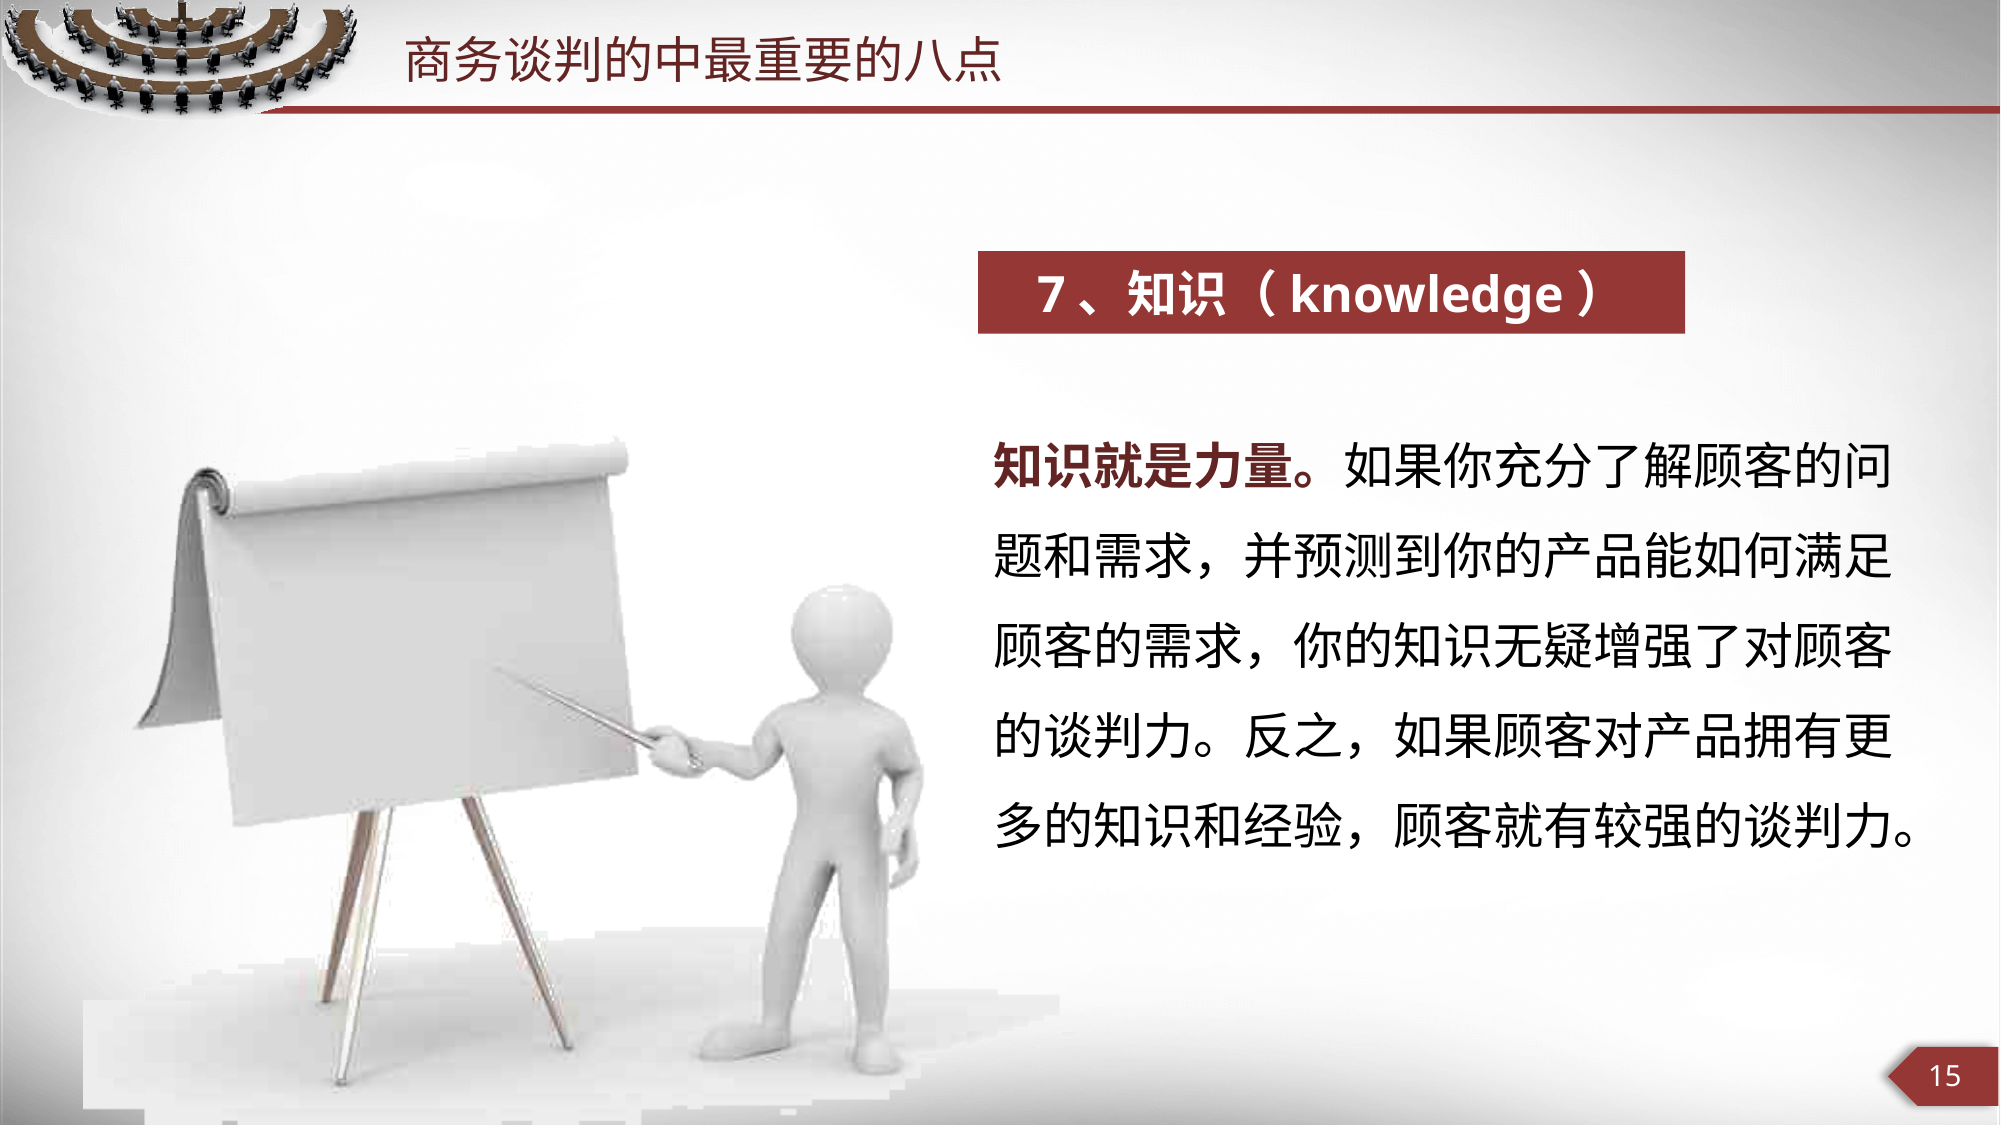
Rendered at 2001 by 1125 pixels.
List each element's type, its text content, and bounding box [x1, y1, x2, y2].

picture [0, 0, 2001, 1125]
text_box 7、知识（knowledge） [978, 251, 1686, 334]
slide_number 15 [1889, 1046, 2000, 1107]
list 商务谈判的中最重要的八点 [388, 11, 1074, 107]
text_box 知识就是力量。如果你充分了解顾客的问题和需求，并预测到你的产品能如何满足顾客的需求，你的知识无疑增强了对顾客的谈判力。反之，如果顾客对产品拥有更多的知识和经验，顾客就有较强的谈判力。 [1082, 397, 1957, 929]
